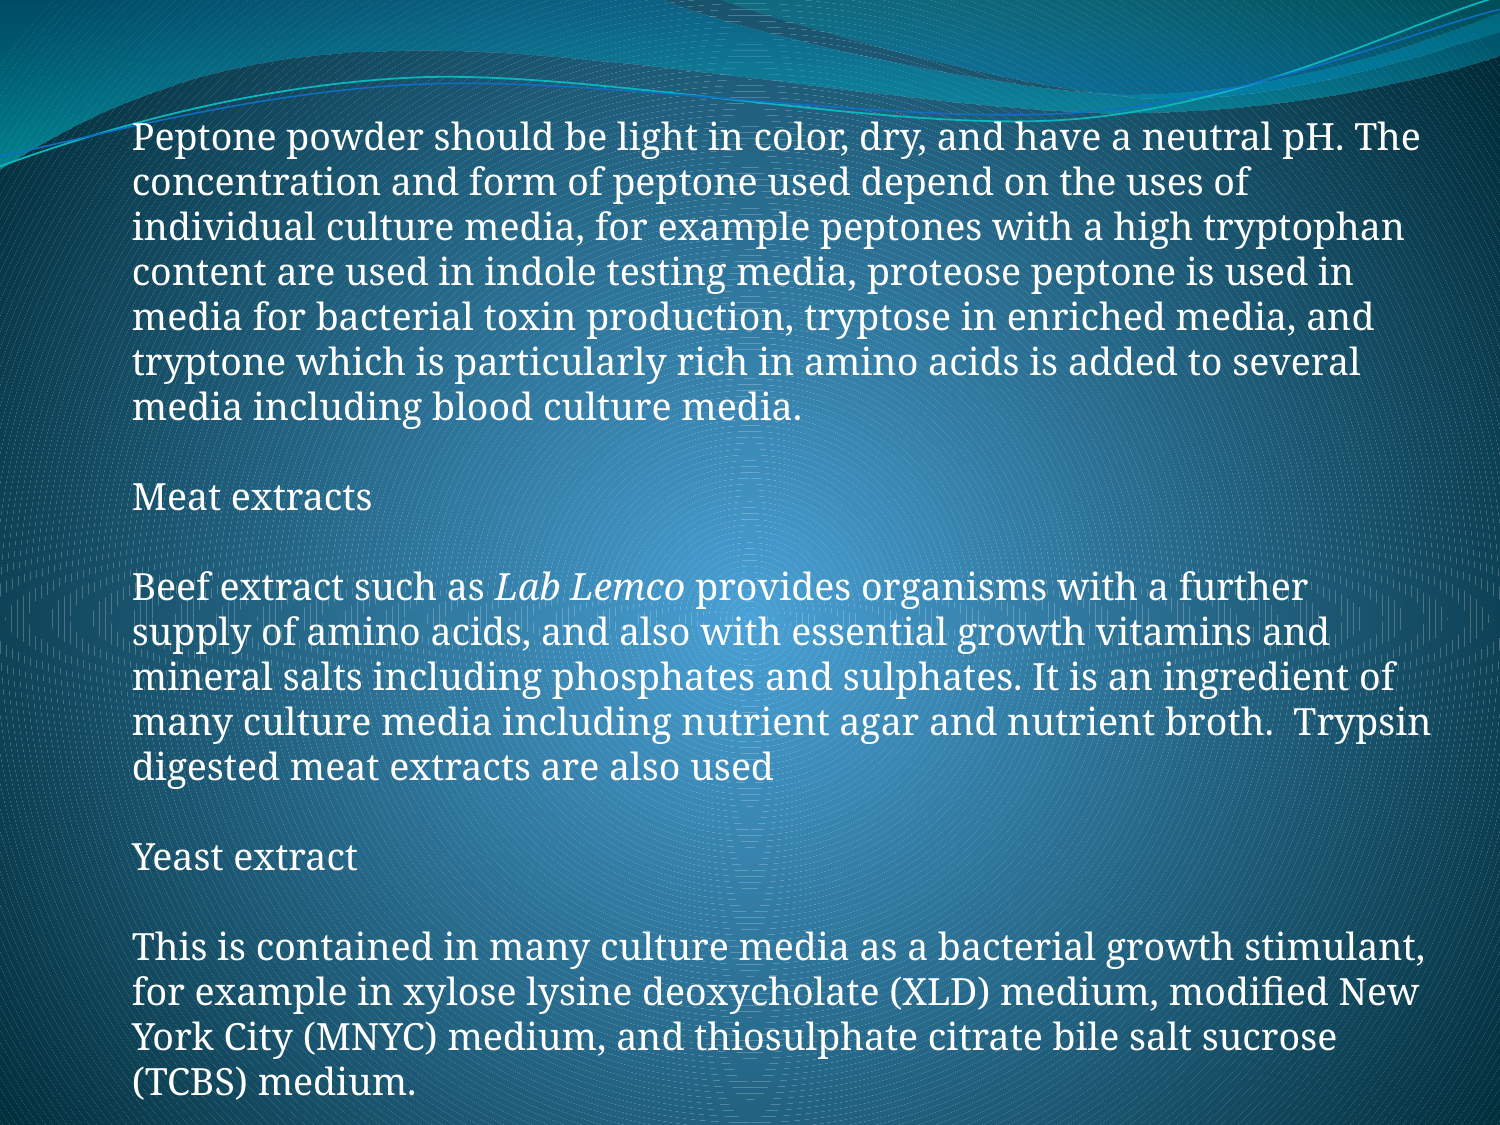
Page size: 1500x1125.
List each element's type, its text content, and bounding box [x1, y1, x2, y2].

text_box [128, 46, 1454, 467]
text_box Peptone powder should be light in color, dry, and have a neutral pH. The concentration and form of peptone used depend on the uses of individual culture media, for example peptones with a high tryptophan content are used in indole testing media, proteose peptone is used in media for bacterial toxin production, tryptose in enriched media, and tryptone which is particularly rich in amino acids is added to several media including blood culture media. Meat extracts Beef extract such as Lab Lemco provides organisms with a further supply of amino acids, and also with essential growth vitamins and mineral salts including phosphates and sulphates. It is an ingredient of many culture media including nutrient agar and nutrient broth. Trypsin digested meat extracts are also used Yeast extract This is contained in many culture media as a bacterial growth stimulant, for example in xylose lysine deoxycholate (XLD) medium, modified New York City (MNYC) medium, and thiosulphate citrate bile salt sucrose (TCBS) medium. [117, 105, 1453, 1125]
